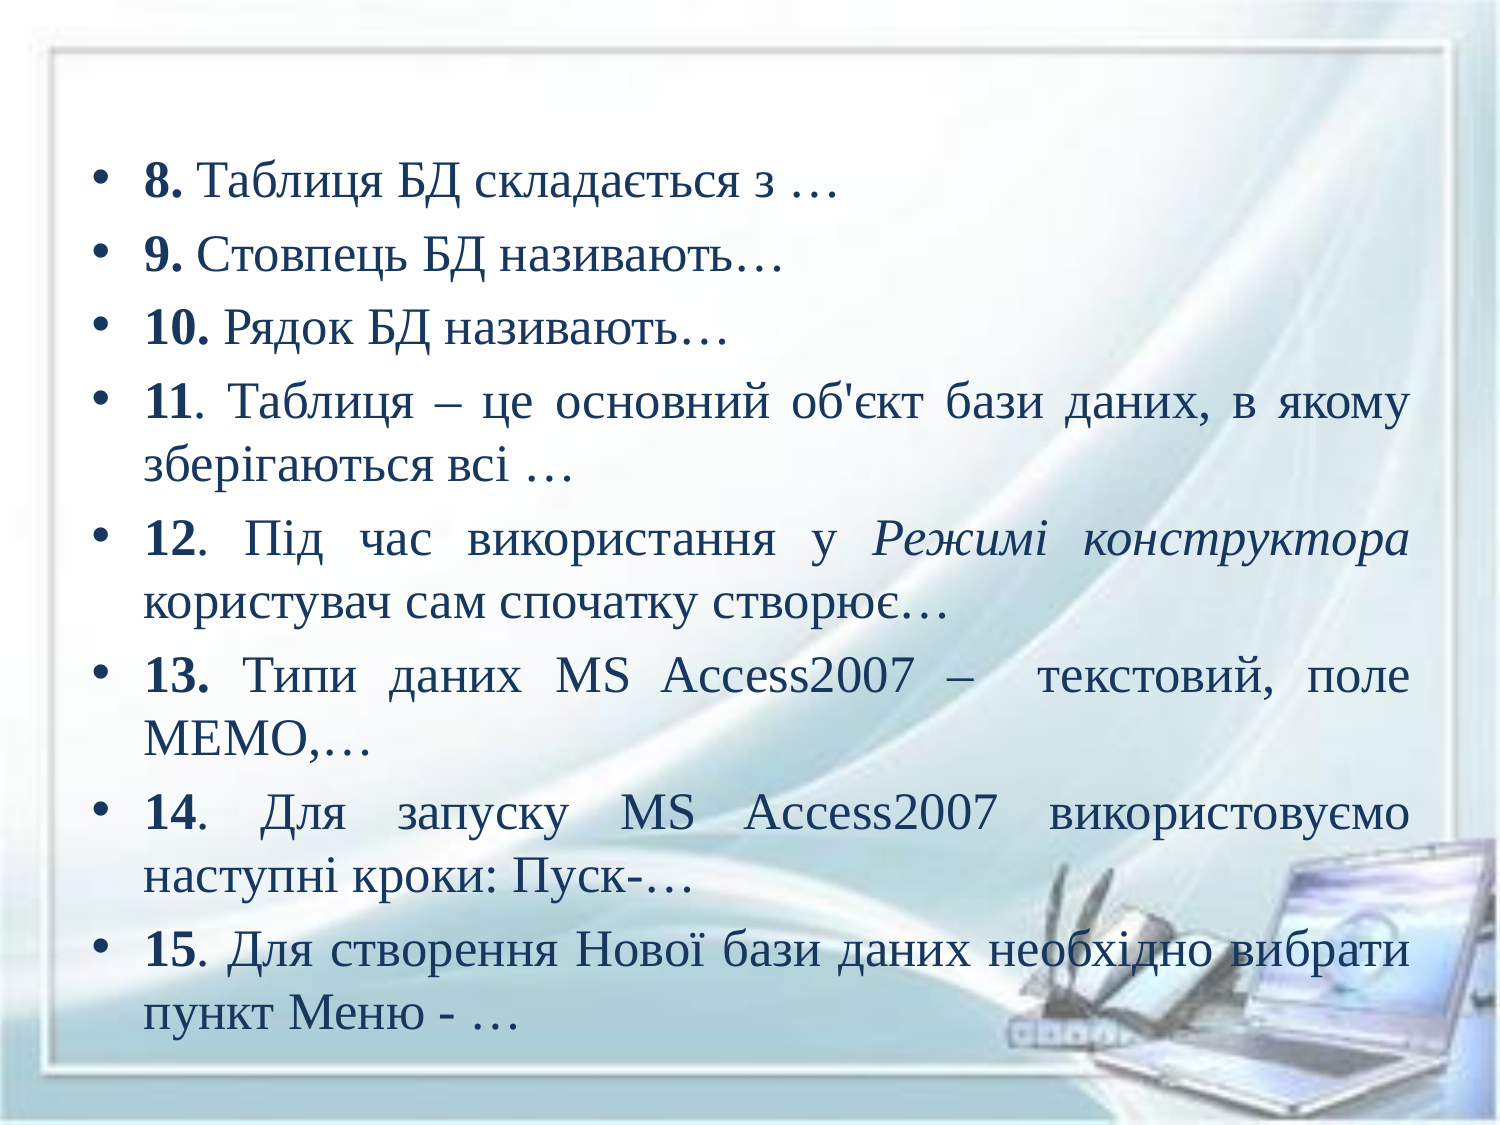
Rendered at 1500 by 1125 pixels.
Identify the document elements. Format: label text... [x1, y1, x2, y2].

list 8. Таблиця БД складається з … 9. Стовпець БД називають… 10. Рядок БД називають… 11. Таблиця – це основний об'єкт бази даних, в якому зберігаються всі … 12. Під час використання у Режимі конструктора користувач сам спочатку створює… 13. Типи даних MS Access2007 – текстовий, поле МЕМО,… 14. Для запуску MS Access2007 використовуємо наступні кроки: Пуск-… 15. Для створення Нової бази даних необхідно вибрати пункт Меню - … [76, 137, 1427, 1059]
picture [0, 0, 1500, 1125]
